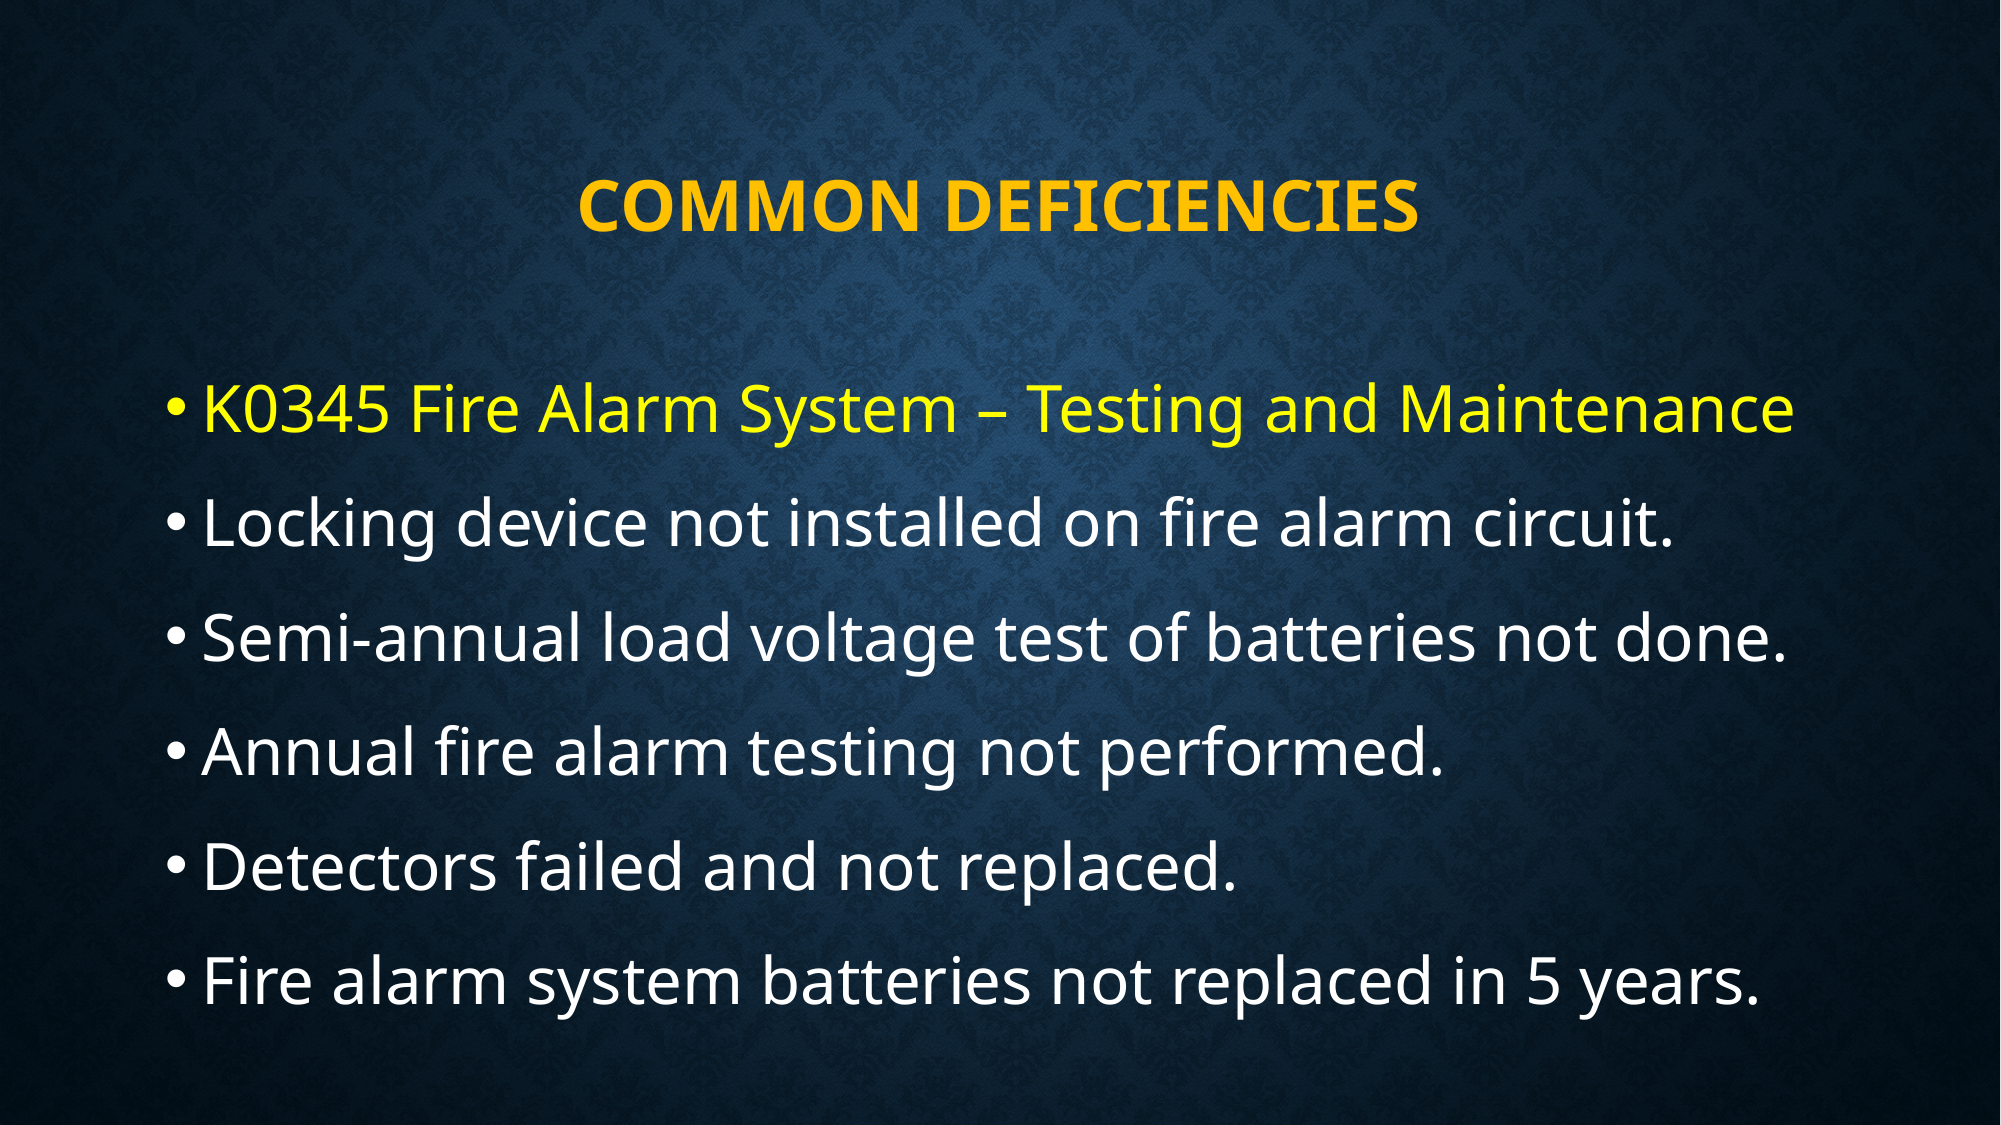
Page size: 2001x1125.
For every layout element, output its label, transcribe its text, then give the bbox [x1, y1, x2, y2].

list K0345 Fire Alarm System – Testing and Maintenance Locking device not installed on fire alarm circuit. Semi-annual load voltage test of batteries not done. Annual fire alarm testing not performed. Detectors failed and not replaced. Fire alarm system batteries not replaced in 5 years. [149, 343, 1849, 1035]
title Common deficiencies [149, 99, 1849, 318]
